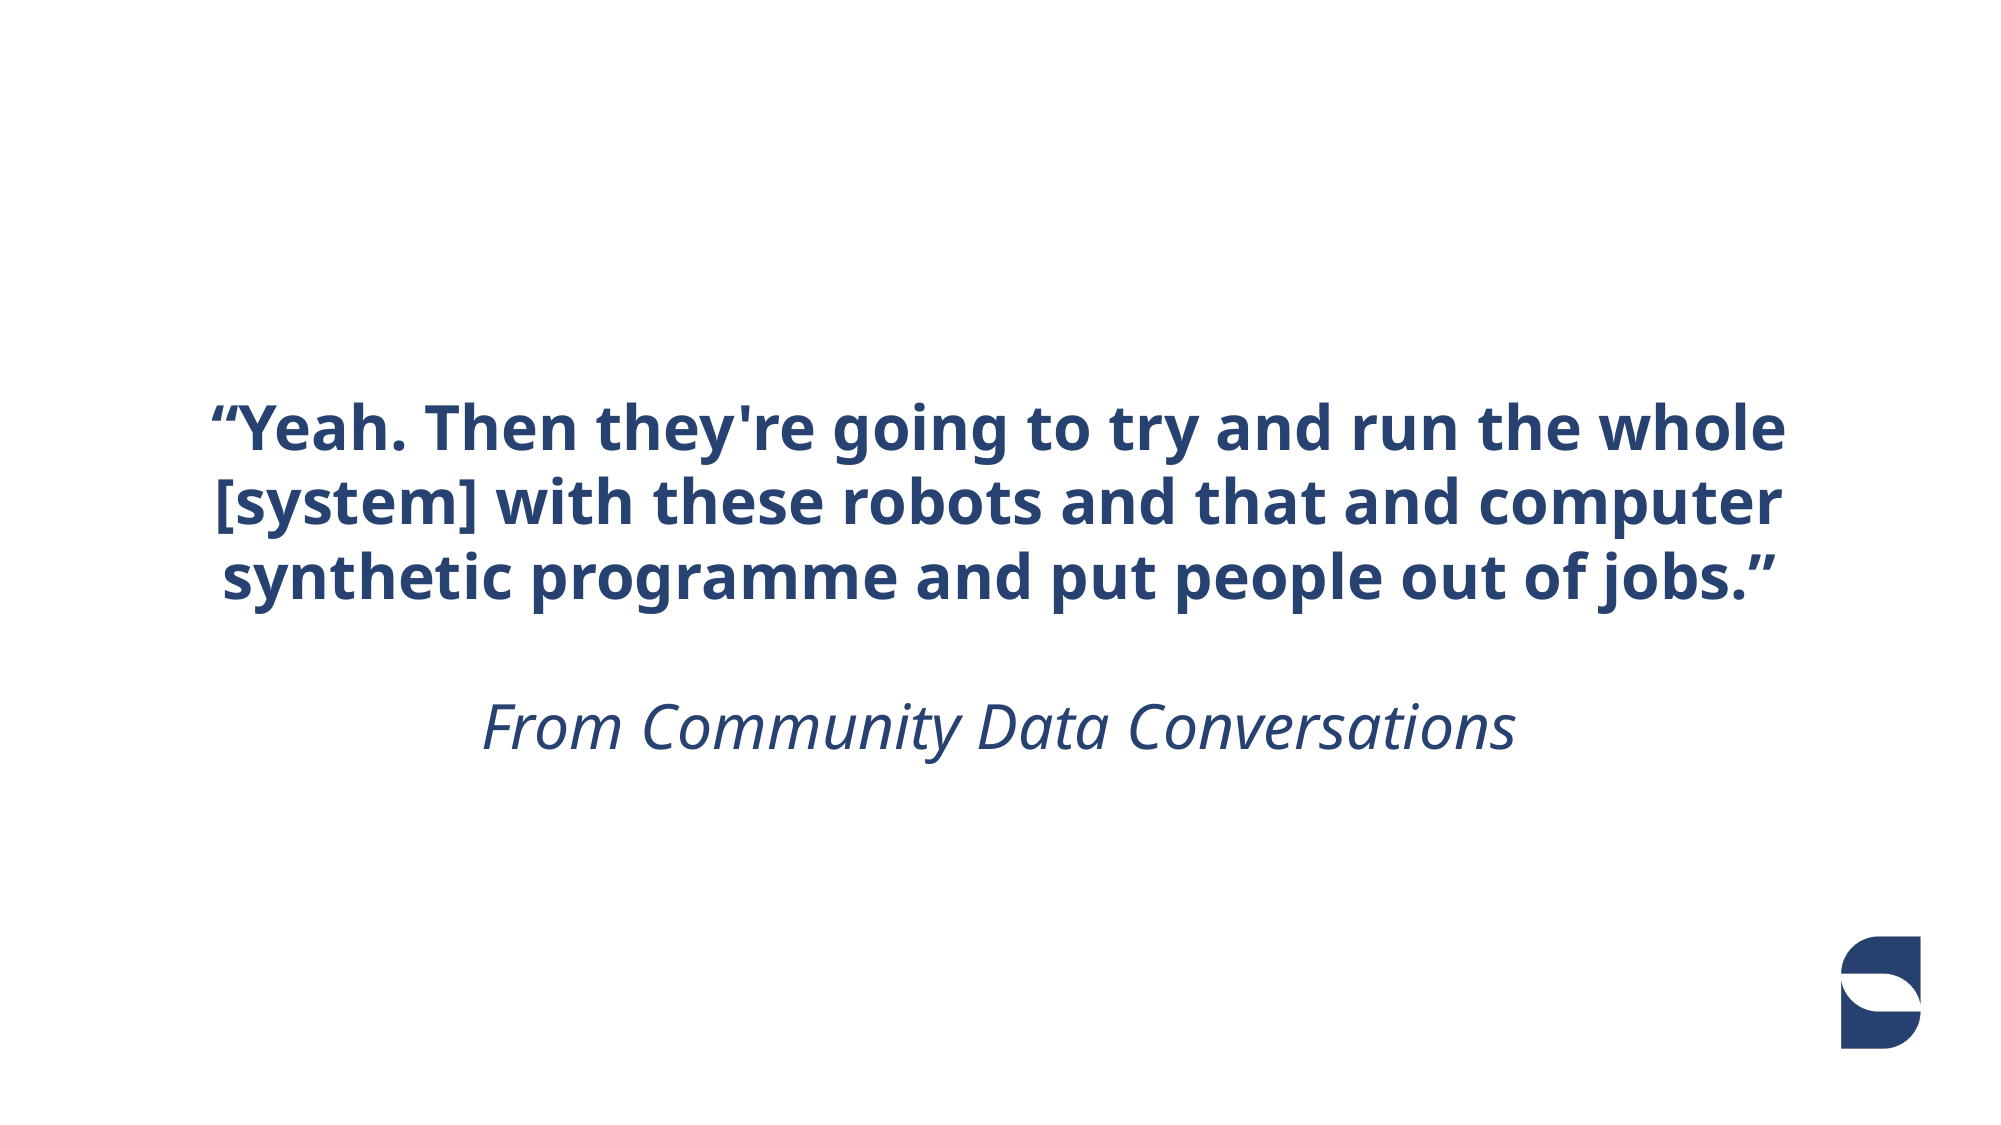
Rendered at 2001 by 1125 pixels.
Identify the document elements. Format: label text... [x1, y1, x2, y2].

list [68, 689, 1932, 974]
title “Yeah. Then they're going to try and run the whole [system] with these robots and that and computer synthetic programme and put people out of jobs.” From Community Data Conversations [68, 347, 1932, 689]
picture [1818, 913, 1944, 1072]
